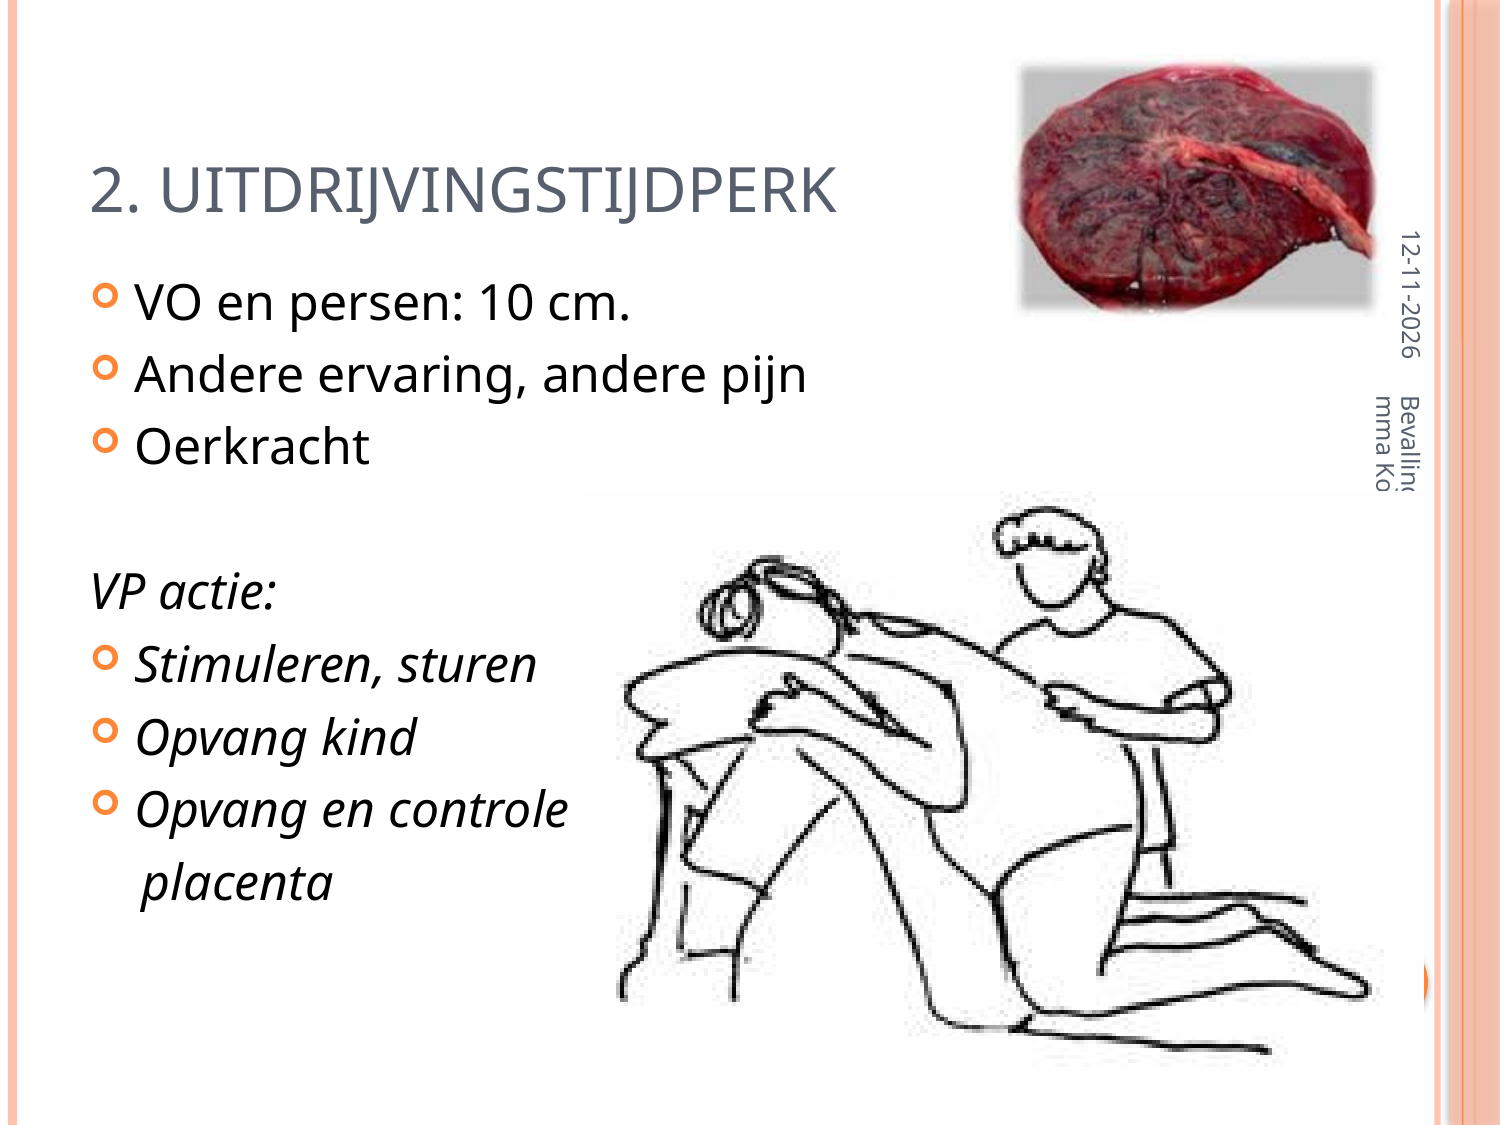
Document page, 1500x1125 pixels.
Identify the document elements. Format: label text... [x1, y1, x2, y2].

picture [1009, 53, 1386, 323]
slide_number 9 [1429, 940, 1434, 1027]
list VO en persen: 10 cm. Andere ervaring, andere pijn Oerkracht VP actie: Stimuleren, sturen Opvang kind Opvang en controle placenta [75, 262, 1300, 1062]
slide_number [1378, 43, 1442, 374]
title 2. Uitdrijvingstijdperk [75, 45, 1300, 233]
footer Bevallingsproces, Kraamverpleegkunde, Emma Kolbeek [1379, 380, 1440, 906]
picture [584, 491, 1424, 1071]
